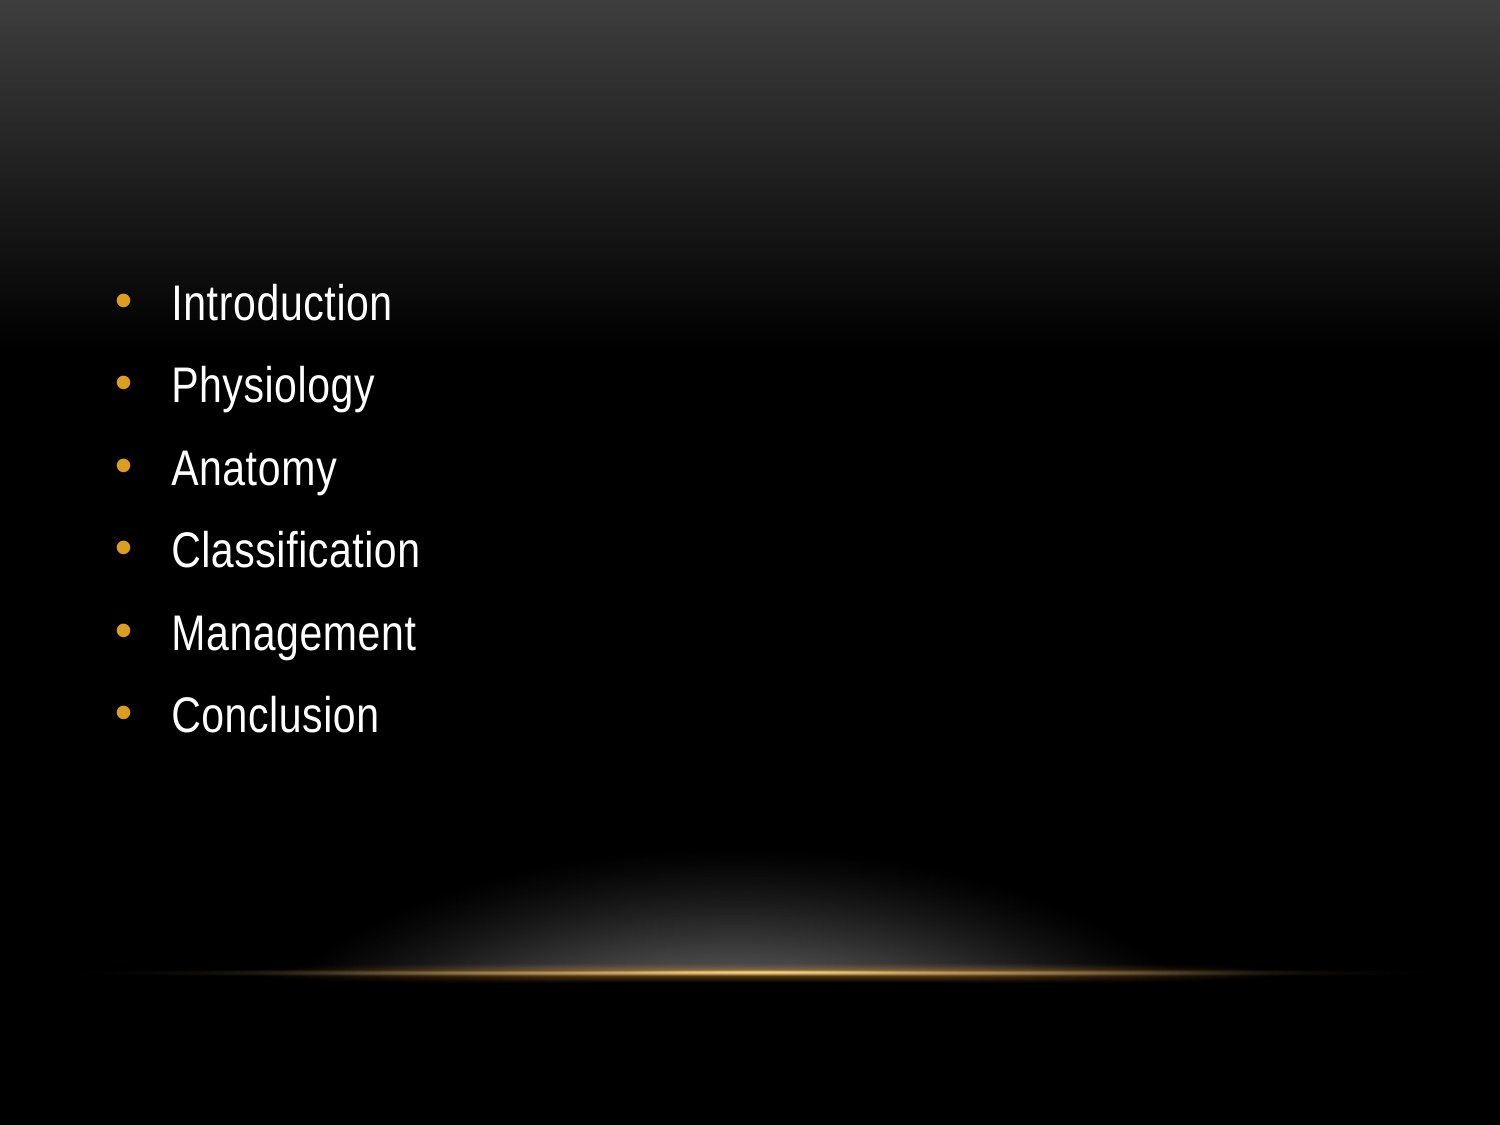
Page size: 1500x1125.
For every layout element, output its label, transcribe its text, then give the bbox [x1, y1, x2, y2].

picture [0, 0, 1500, 1125]
list Introduction Physiology Anatomy Classification Management Conclusion [99, 262, 1400, 938]
